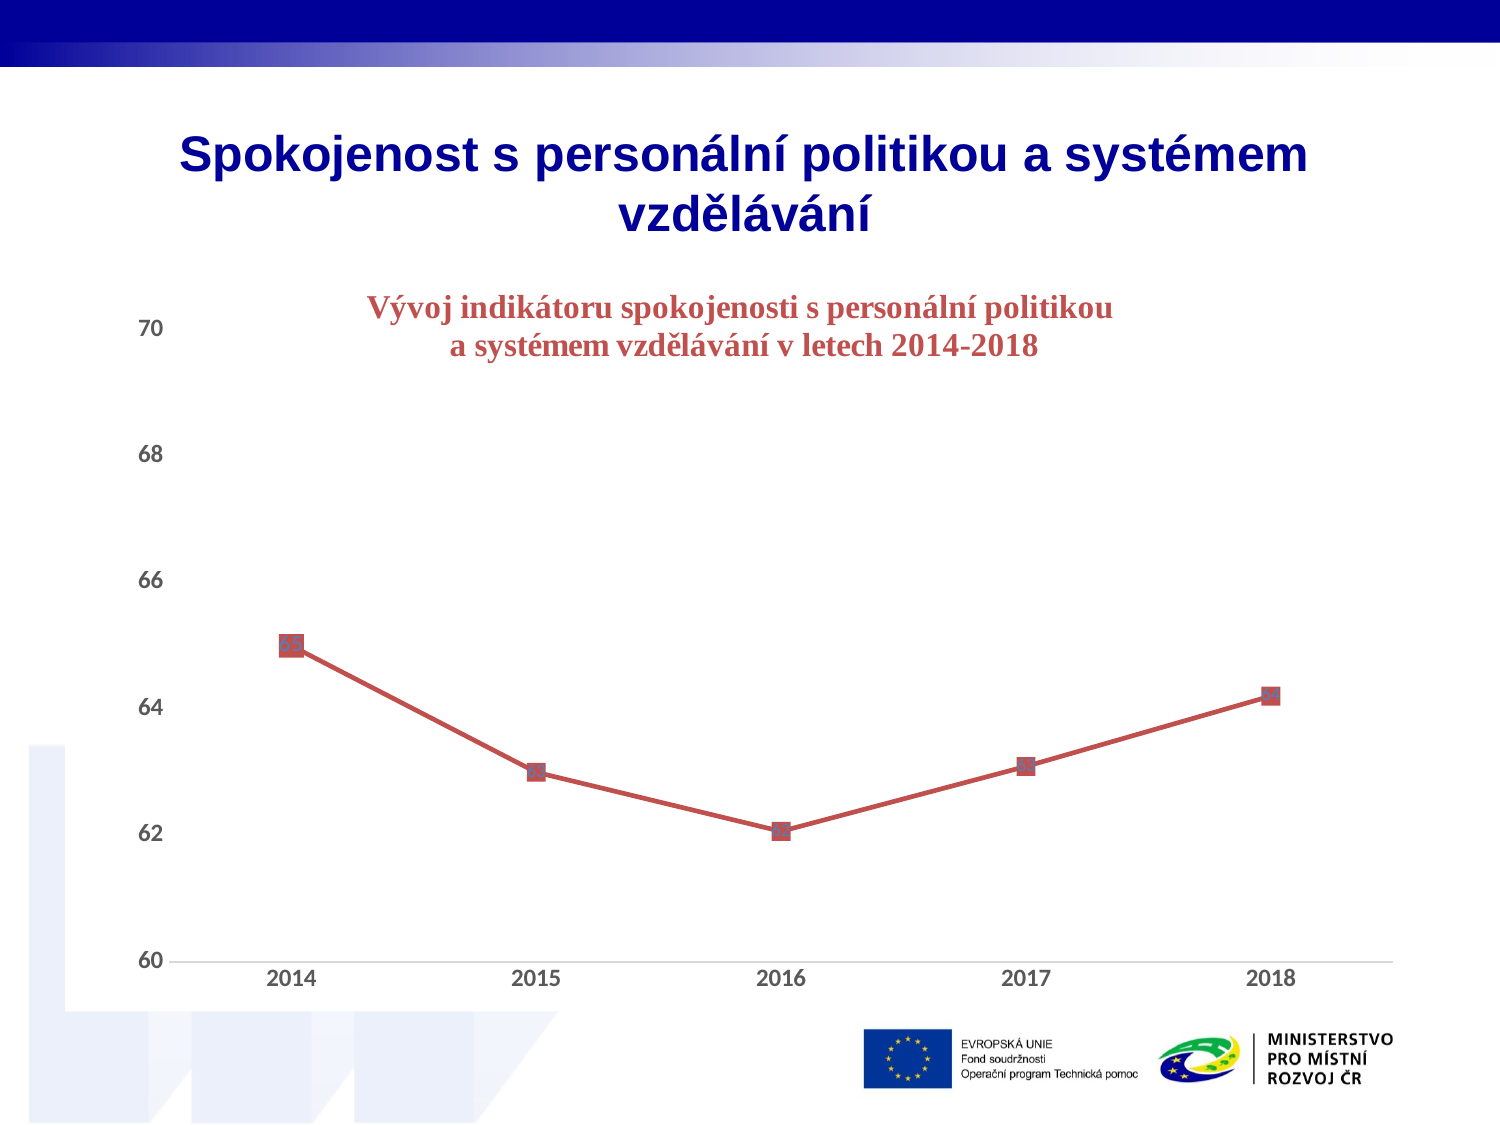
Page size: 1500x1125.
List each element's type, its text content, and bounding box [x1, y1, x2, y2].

picture [29, 302, 1412, 1125]
chart [64, 255, 1426, 1012]
title Spokojenost s personální politikou a systémem vzdělávání [64, 113, 1425, 197]
